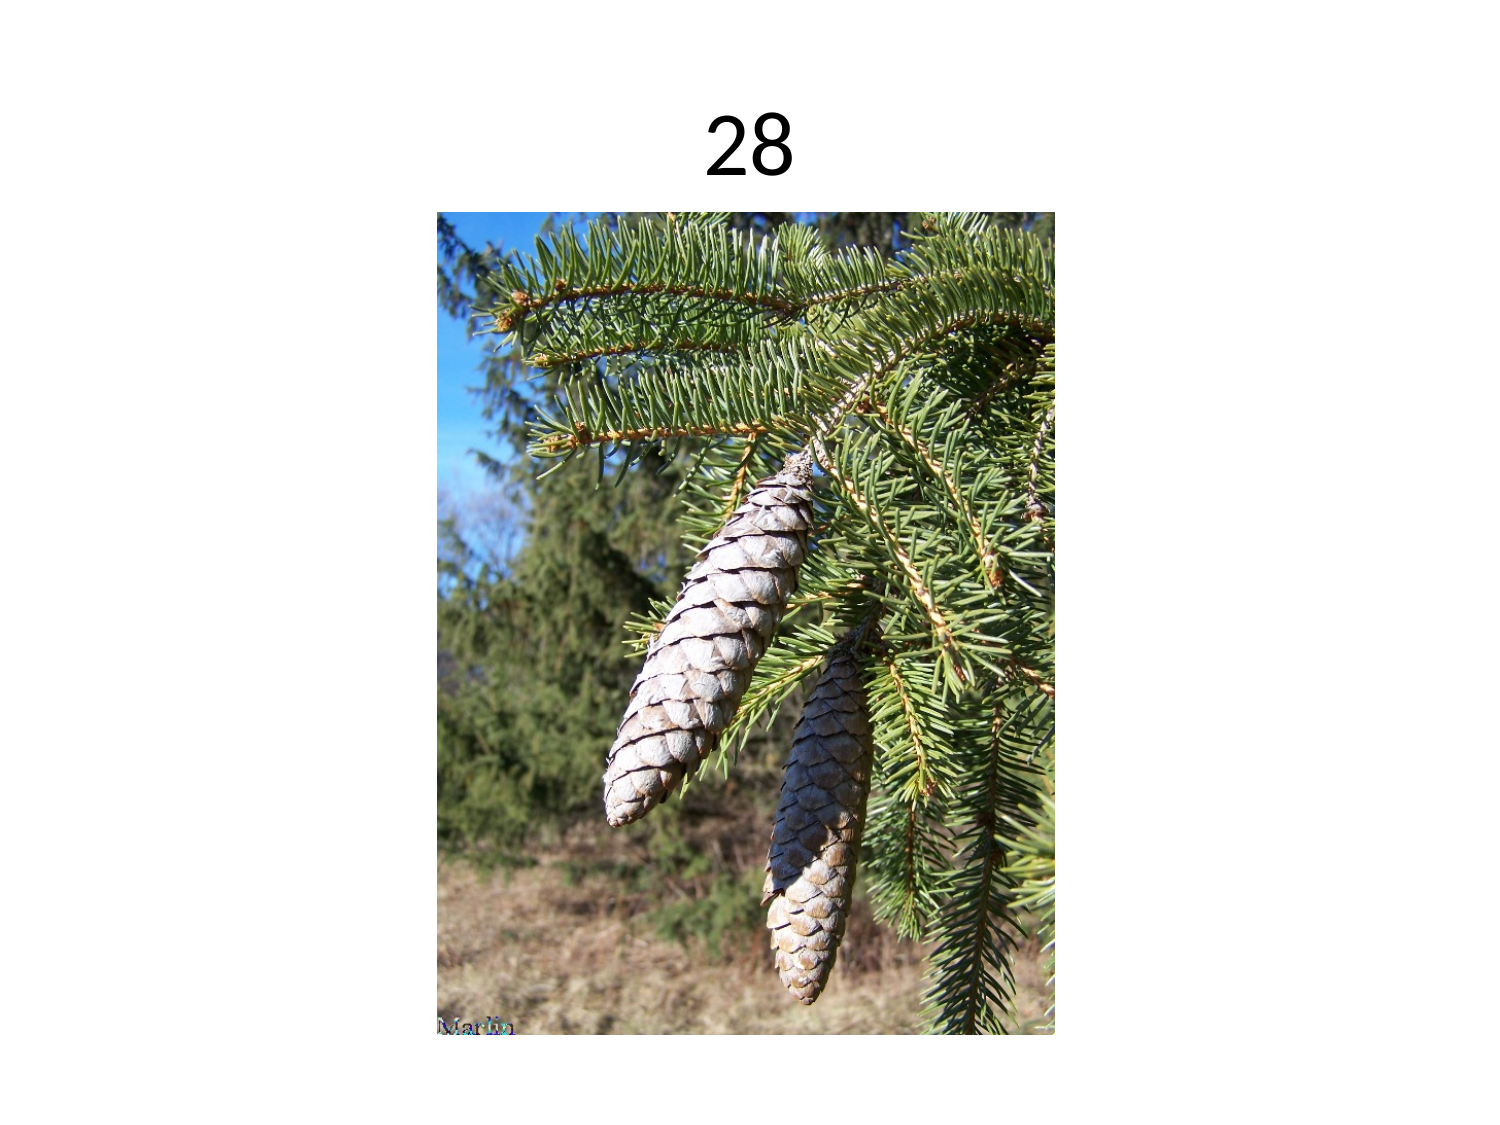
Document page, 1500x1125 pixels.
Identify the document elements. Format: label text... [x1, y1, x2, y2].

picture [437, 212, 1055, 1036]
title 28 [75, 45, 1425, 233]
